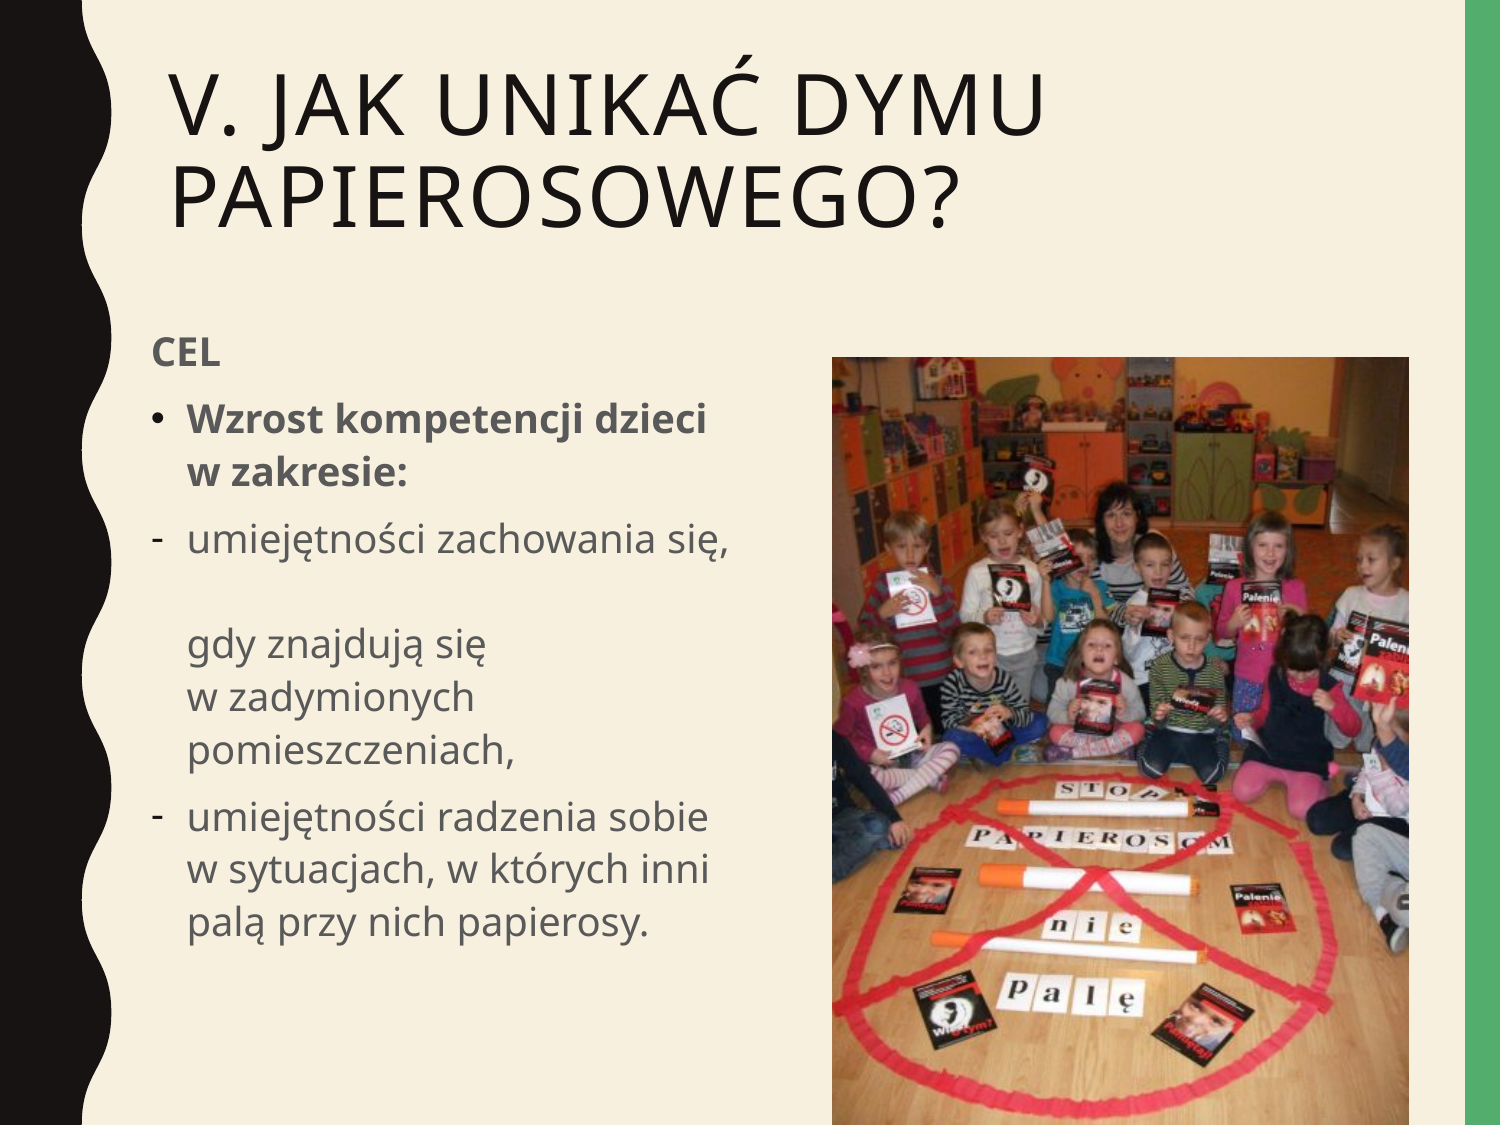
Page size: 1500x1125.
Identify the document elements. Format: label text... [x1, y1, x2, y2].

title V. JAK UNIKAĆ DYMU PAPIEROSOWEGO? [153, 54, 1500, 255]
list CEL Wzrost kompetencji dzieci w zakresie: umiejętności zachowania się, gdy znajdują się w zadymionych pomieszczeniach, umiejętności radzenia sobie w sytuacjach, w których inni palą przy nich papierosy. [135, 314, 750, 953]
picture [832, 357, 1409, 1125]
